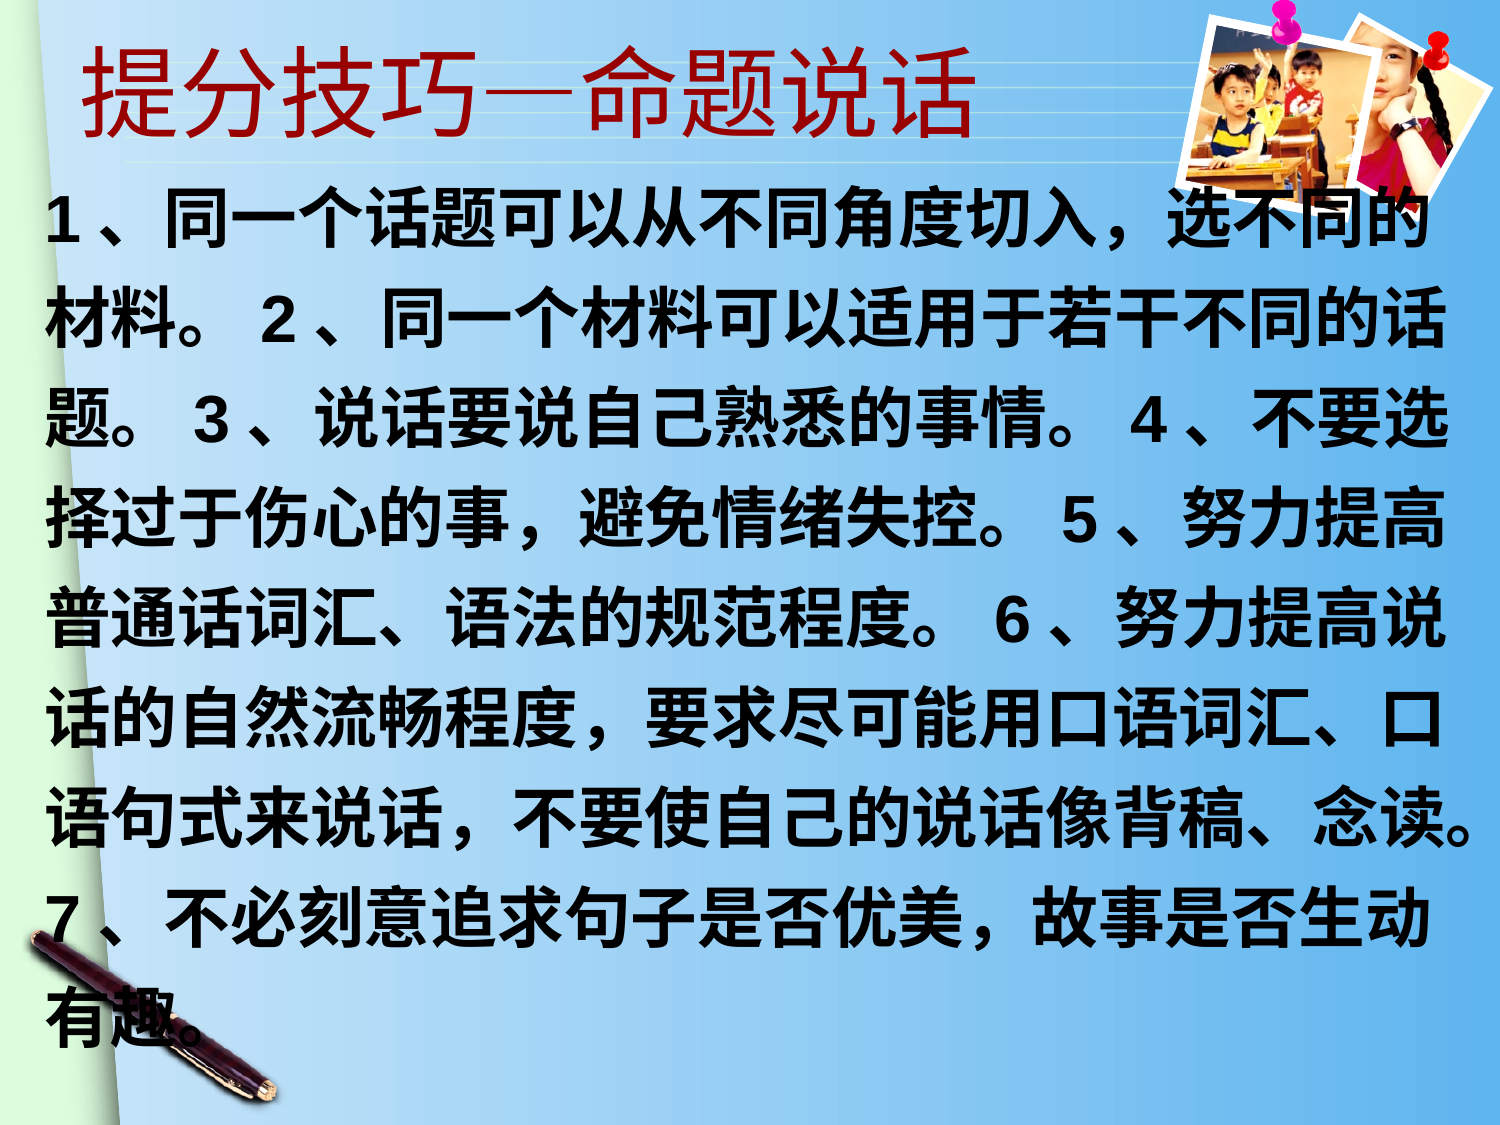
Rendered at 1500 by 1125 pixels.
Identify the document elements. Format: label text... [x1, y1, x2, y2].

picture [0, 0, 288, 1125]
picture [1247, 0, 1371, 148]
text_box 提分技巧—命题说话 [64, 0, 1247, 148]
picture [1351, 22, 1484, 148]
text_box 1、同一个话题可以从不同角度切入，选不同的材料。2、同一个材料可以适用于若干不同的话题。3、说话要说自己熟悉的事情。4、不要选择过于伤心的事，避免情绪失控。5、努力提高普通话词汇、语法的规范程度。6、努力提高说话的自然流畅程度，要求尽可能用口语词汇、口语句式来说话，不要使自己的说话像背稿、念读。7、不必刻意追求句子是否优美，故事是否生动有趣。 [29, 148, 1471, 1063]
